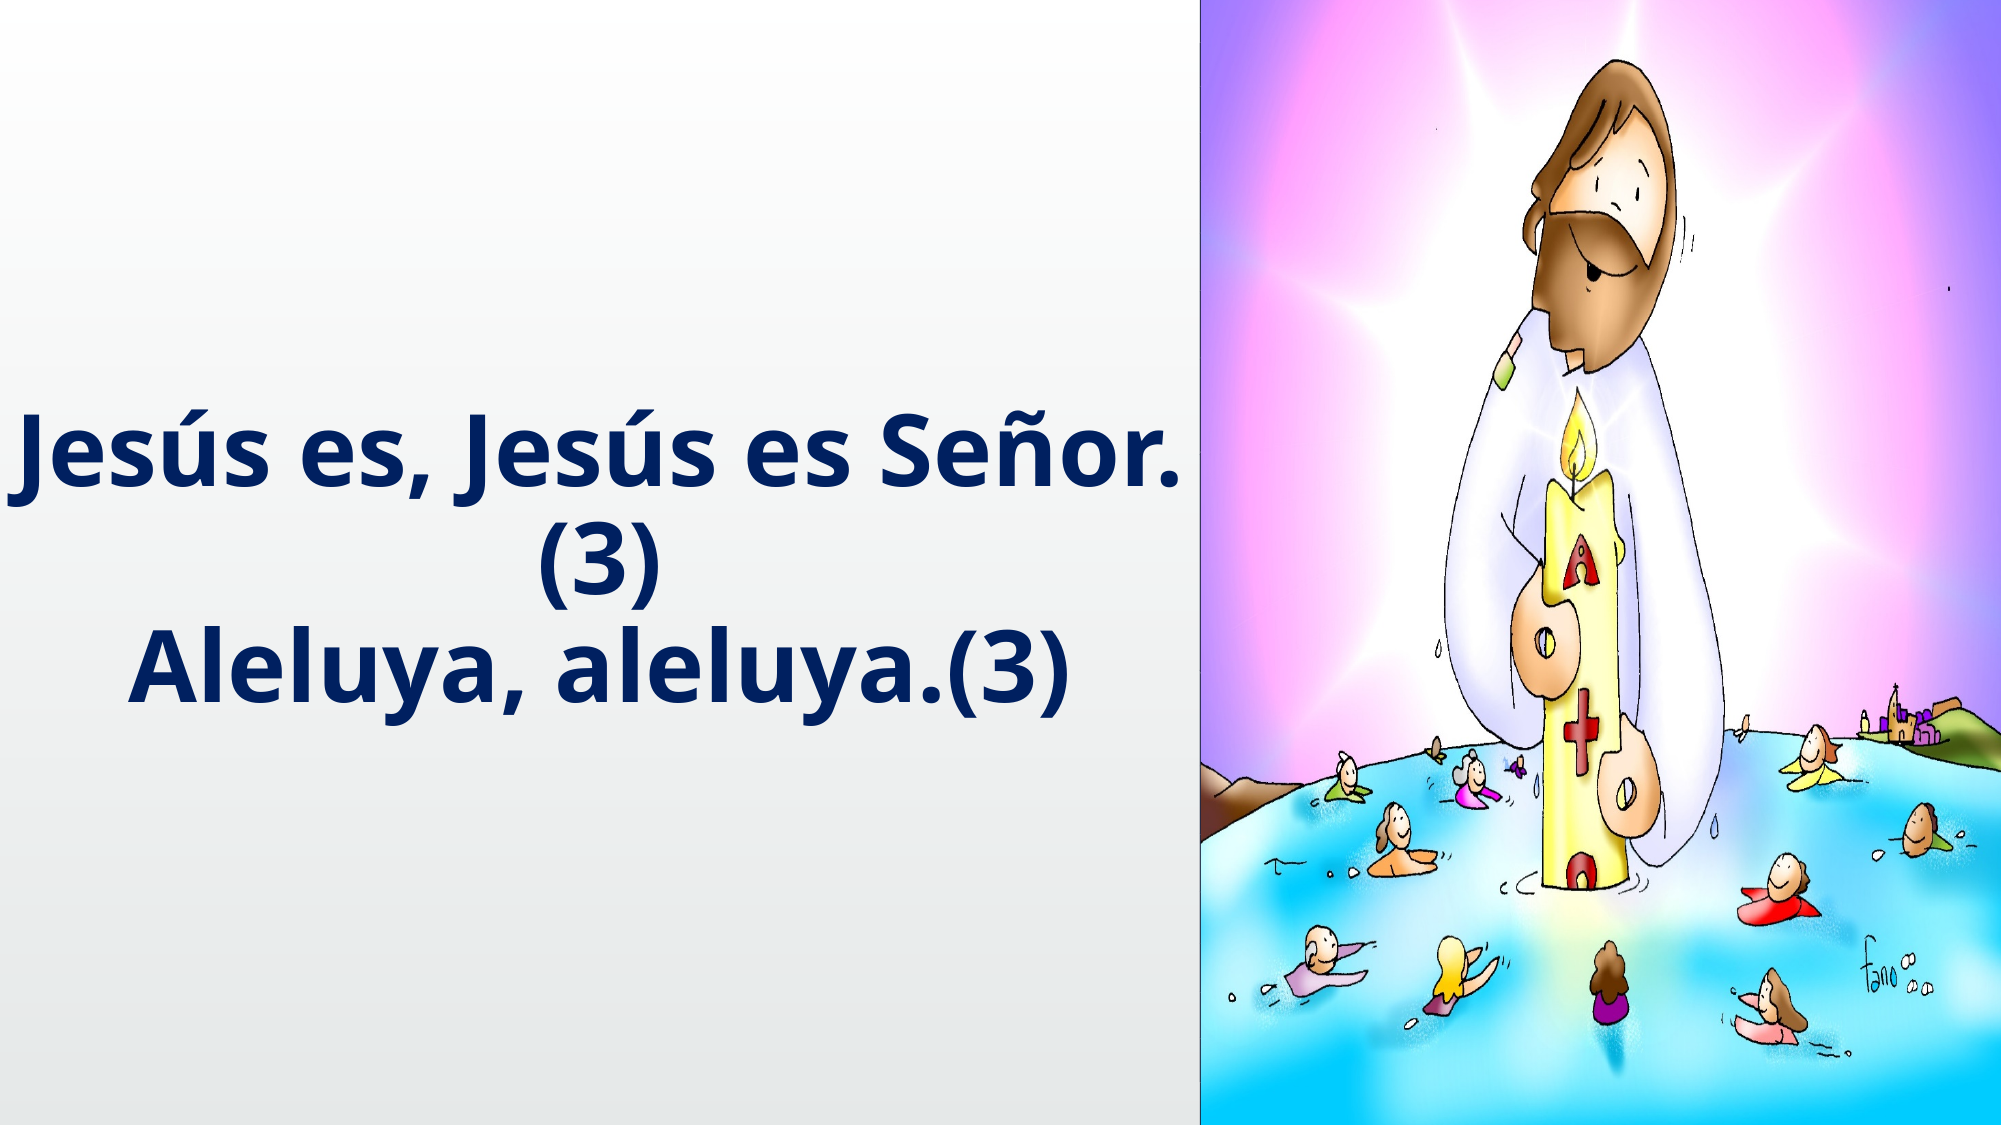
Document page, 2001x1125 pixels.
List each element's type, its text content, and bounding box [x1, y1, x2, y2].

picture [1200, 0, 2001, 1125]
title Jesús es, Jesús es Señor. (3) Aleluya, aleluya.(3) [0, 0, 1200, 1125]
